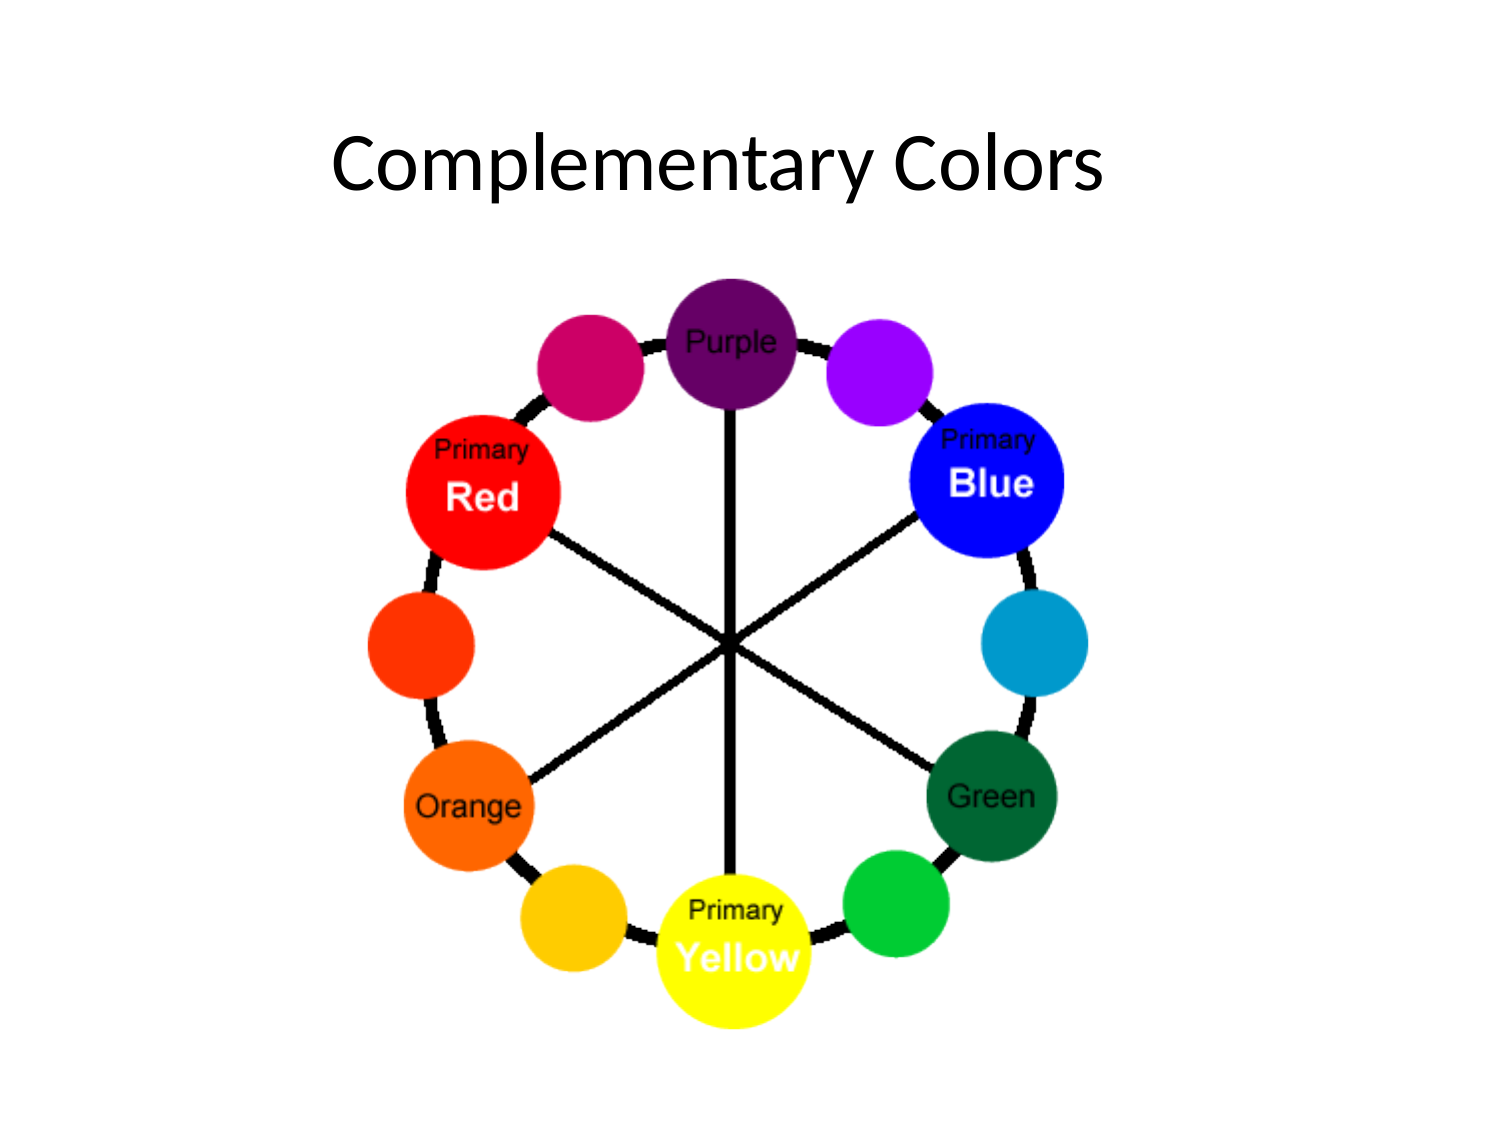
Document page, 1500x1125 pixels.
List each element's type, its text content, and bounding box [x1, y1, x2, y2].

text_box Complementary Colors [262, 99, 1175, 215]
picture [324, 249, 1126, 1051]
